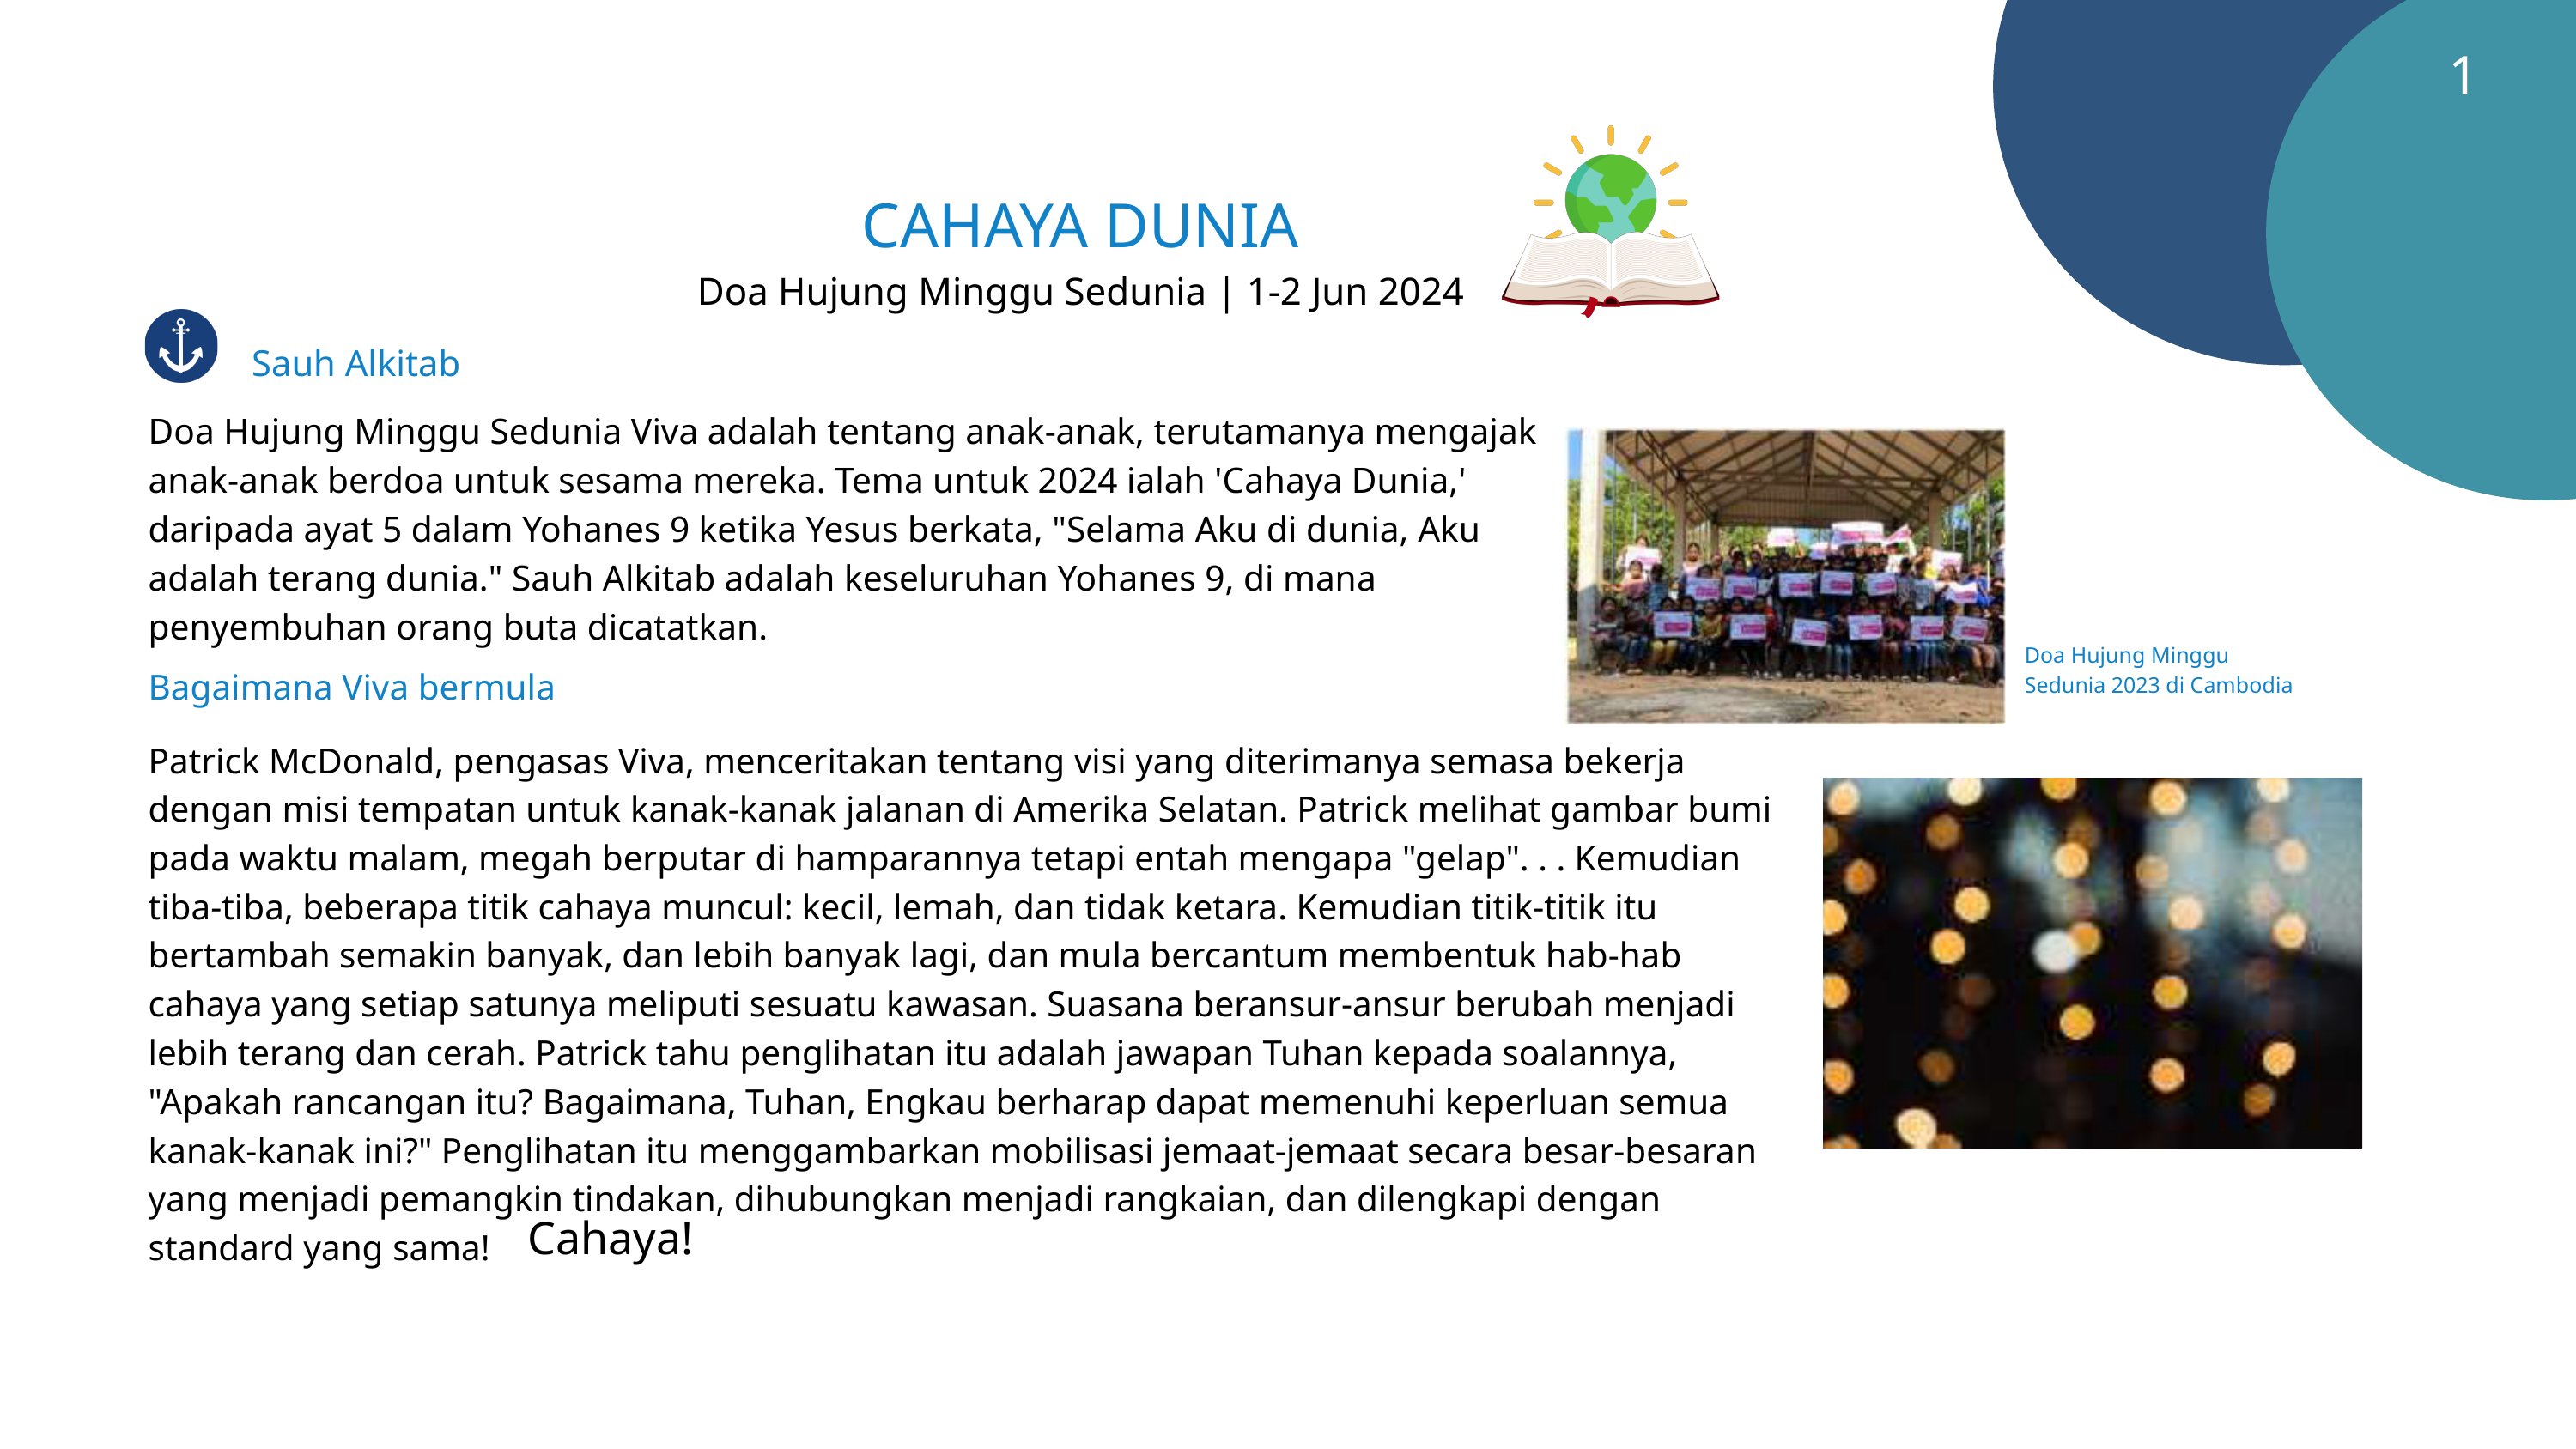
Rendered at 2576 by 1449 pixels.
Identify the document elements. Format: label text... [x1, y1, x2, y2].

text_box Cahaya! [512, 1200, 709, 1264]
text_box Bagaimana Viva bermula Patrick McDonald, pengasas Viva, menceritakan tentang visi yang diterimanya semasa bekerja dengan misi tempatan untuk kanak-kanak jalanan di Amerika Selatan. Patrick melihat gambar bumi pada waktu malam, megah berputar di hamparannya tetapi entah mengapa "gelap". . . Kemudian tiba-tiba, beberapa titik cahaya muncul: kecil, lemah, dan tidak ketara. Kemudian titik-titik itu bertambah semakin banyak, dan lebih banyak lagi, dan mula bercantum membentuk hab-hab cahaya yang setiap satunya meliputi sesuatu kawasan. Suasana beransur-ansur berubah menjadi lebih terang dan cerah. Patrick tahu penglihatan itu adalah jawapan Tuhan kepada soalannya, "Apakah rancangan itu? Bagaimana, Tuhan, Engkau berharap dapat memenuhi keperluan semua kanak-kanak ini?" Penglihatan itu menggambarkan mobilisasi jemaat-jemaat secara besar-besaran yang menjadi pemangkin tindakan, dihubungkan menjadi rangkaian, dan dilengkapi dengan standard yang sama! [148, 658, 1807, 1268]
text_box [1534, 125, 1688, 232]
text_box [1502, 232, 1720, 318]
text_box CAHAYA DUNIA Doa Hujung Minggu Sedunia | 1-2 Jun 2024 [686, 174, 1475, 312]
text_box [1823, 778, 2363, 1149]
text_box Doa Hujung Minggu Sedunia Viva adalah tentang anak-anak, terutamanya mengajak anak-anak berdoa untuk sesama mereka. Tema untuk 2024 ialah 'Cahaya Dunia,' daripada ayat 5 dalam Yohanes 9 ketika Yesus berkata, "Selama Aku di dunia, Aku adalah terang dunia." Sauh Alkitab adalah keseluruhan Yohanes 9, di mana penyembuhan orang buta dicatatkan. [148, 402, 1596, 647]
text_box Doa Hujung Minggu Sedunia 2023 di Cambodia [2025, 637, 2298, 698]
text_box [144, 309, 218, 383]
text_box [1564, 427, 2006, 724]
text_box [1992, 0, 2261, 366]
text_box Sauh Alkitab [234, 333, 479, 384]
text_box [2265, 0, 2576, 501]
